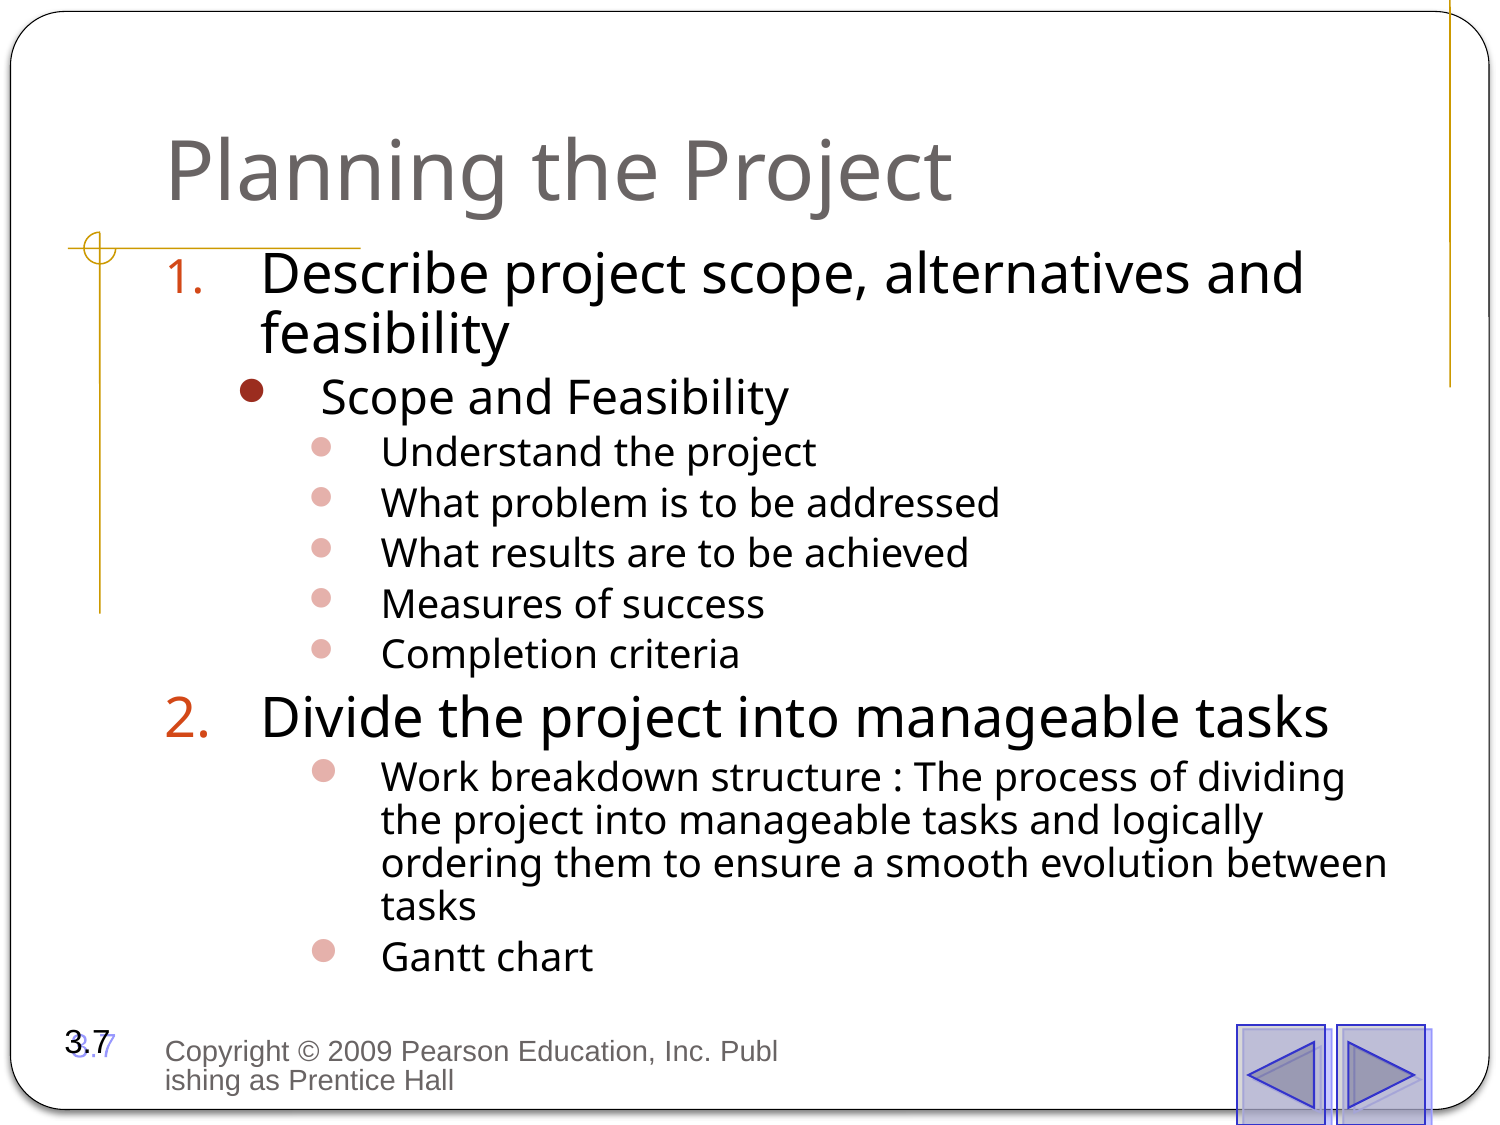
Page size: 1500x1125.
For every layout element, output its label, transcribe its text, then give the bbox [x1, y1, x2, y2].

text_box 3.7 [37, 1012, 138, 1107]
list Describe project scope, alternatives and feasibility Scope and Feasibility Understand the project What problem is to be addressed What results are to be achieved Measures of success Completion criteria Divide the project into manageable tasks Work breakdown structure : The process of dividing the project into manageable tasks and logically ordering them to ensure a smooth evolution between tasks Gantt chart [150, 237, 1425, 988]
title Planning the Project [150, 45, 1425, 233]
footer Copyright © 2009 Pearson Education, Inc. Publishing as Prentice Hall [150, 1012, 800, 1088]
